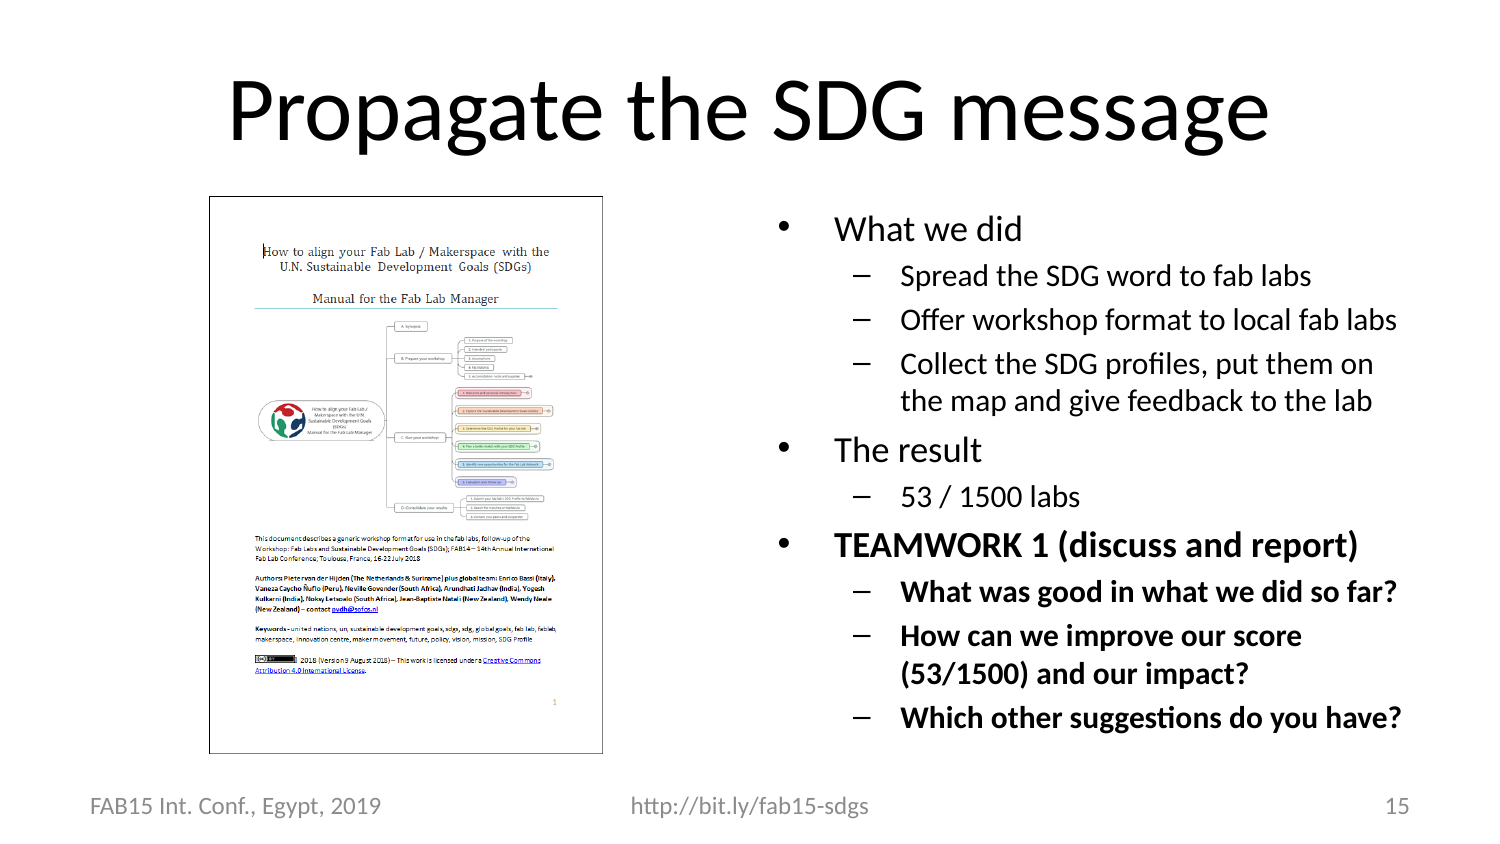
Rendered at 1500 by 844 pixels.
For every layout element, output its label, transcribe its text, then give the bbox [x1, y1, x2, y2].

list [209, 196, 603, 754]
slide_number 15 [1074, 782, 1425, 827]
slide_number FAB15 Int. Conf., Egypt, 2019 [75, 782, 425, 827]
title Propagate the SDG message [75, 33, 1425, 175]
list What we did Spread the SDG word to fab labs Offer workshop format to local fab labs Collect the SDG profiles, put them on the map and give feedback to the lab The result 53 / 1500 labs TEAMWORK 1 (discuss and report) What was good in what we did so far? How can we improve our score (53/1500) and our impact? Which other suggestions do you have? [762, 196, 1425, 754]
footer http://bit.ly/fab15-sdgs [512, 782, 988, 827]
